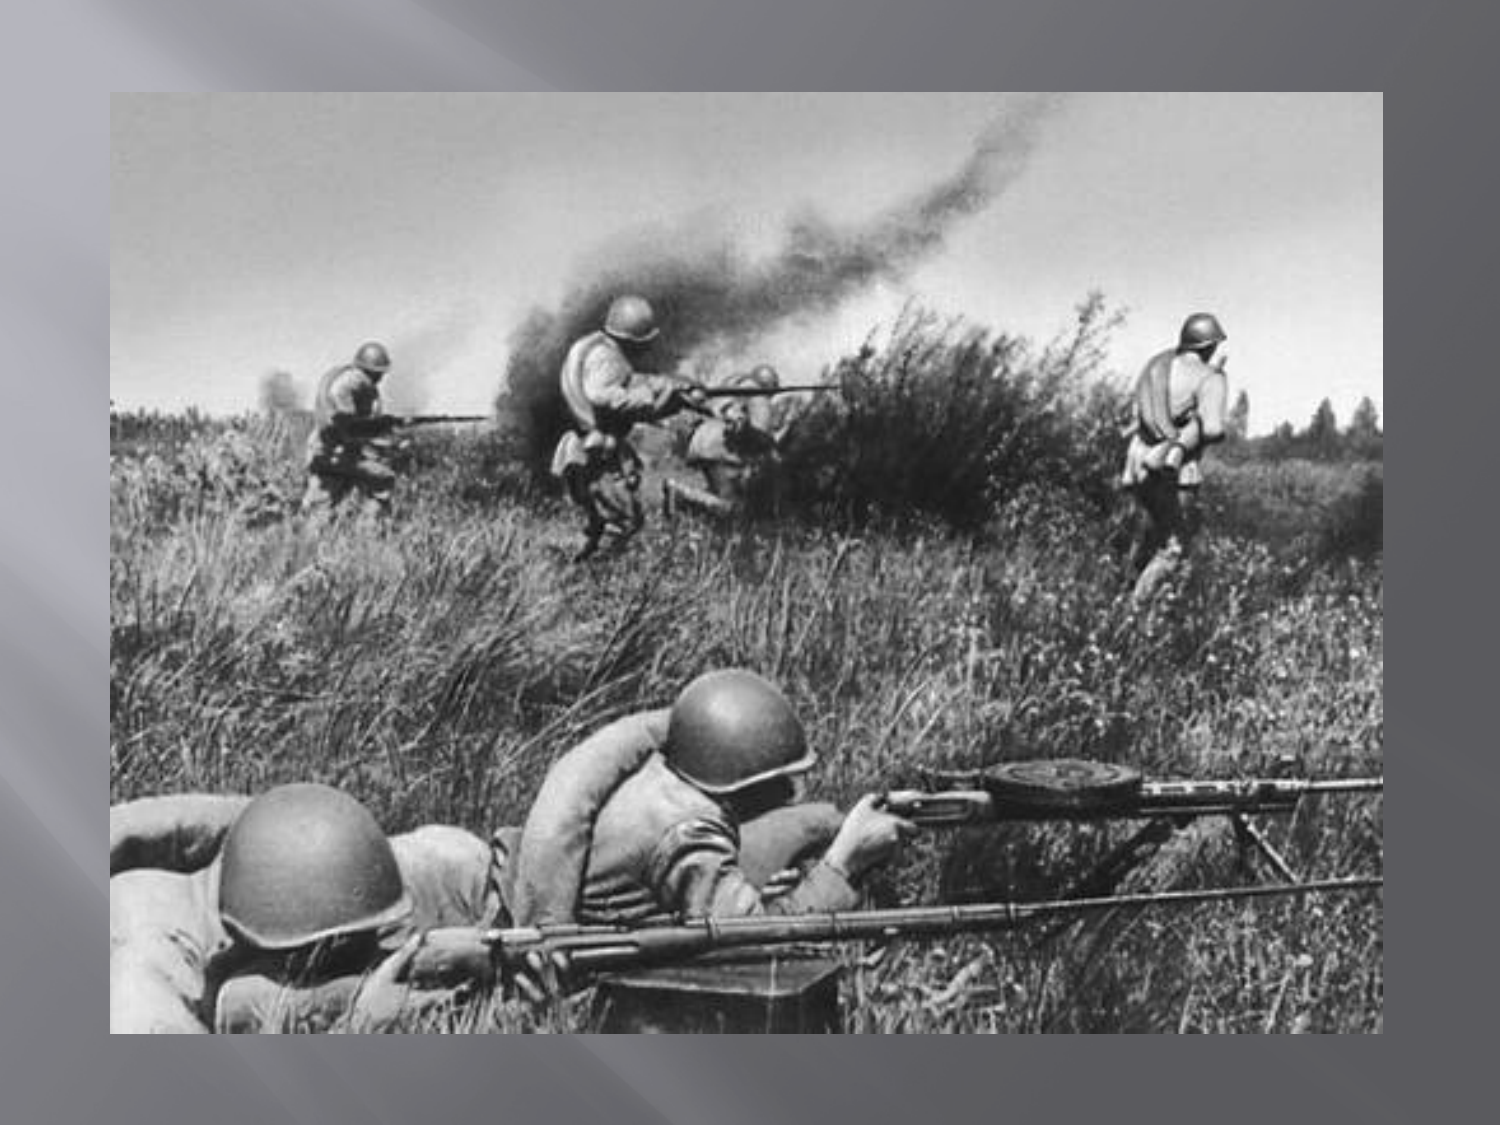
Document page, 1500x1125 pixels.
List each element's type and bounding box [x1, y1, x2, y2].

list [110, 92, 1383, 1035]
